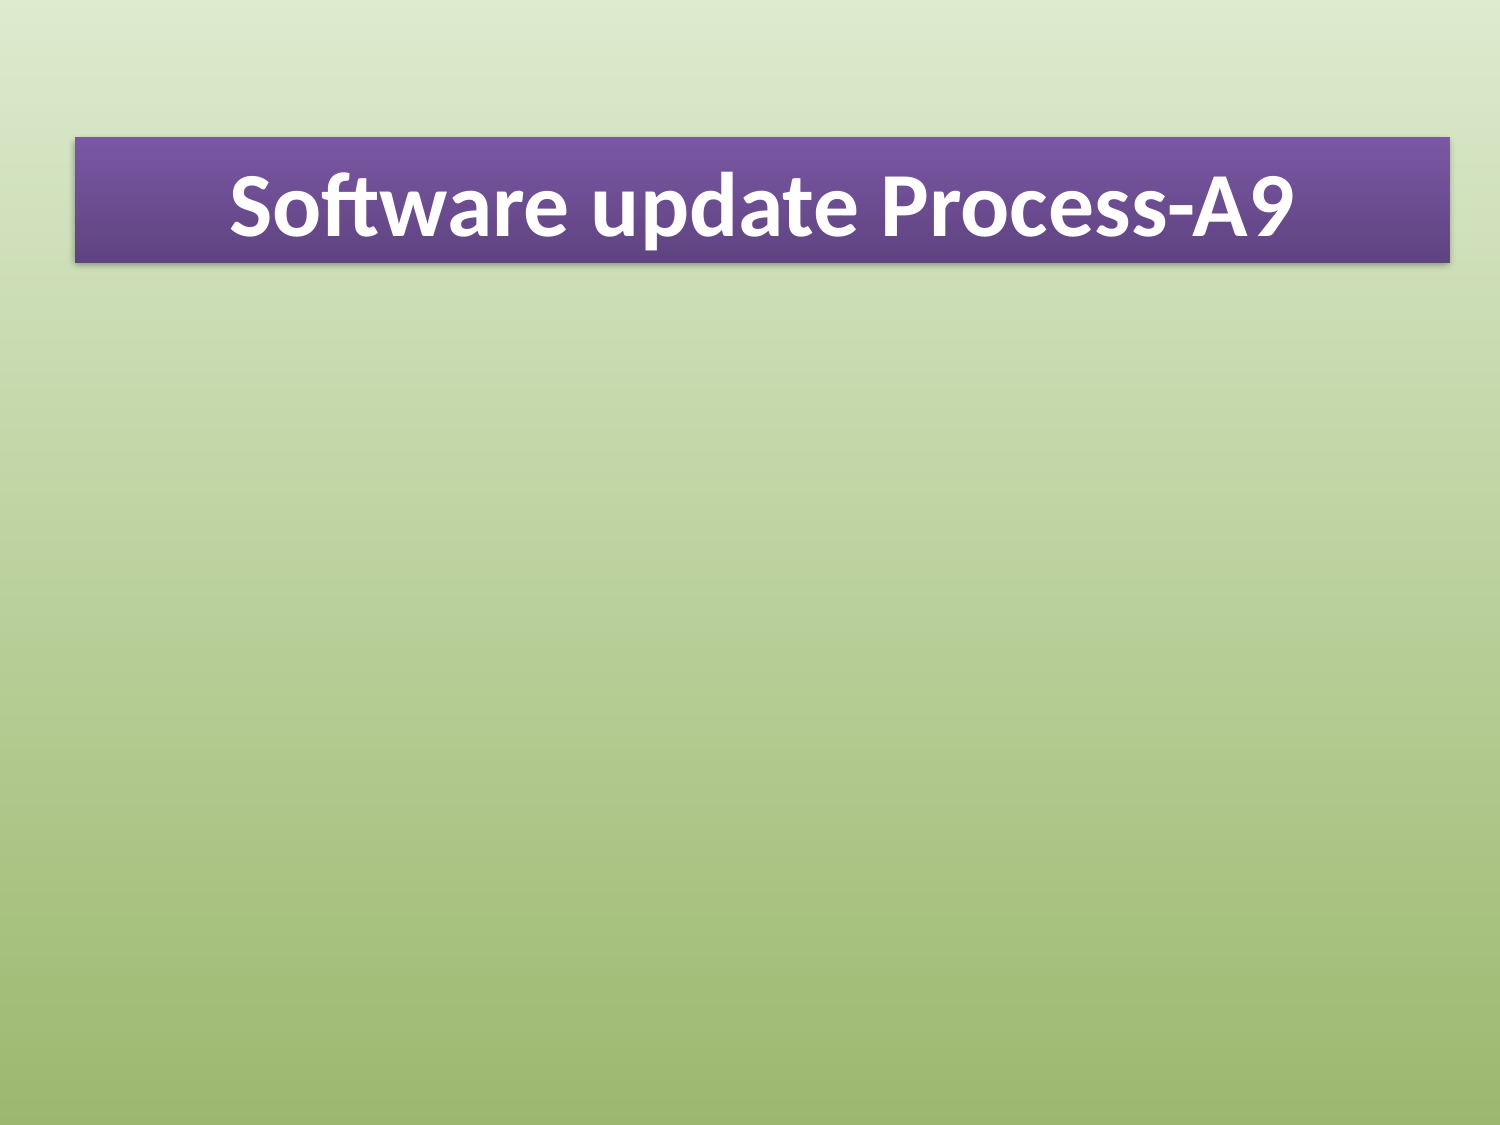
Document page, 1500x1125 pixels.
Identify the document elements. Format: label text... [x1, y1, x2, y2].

text_box Software update Process-A9 [75, 137, 1450, 263]
